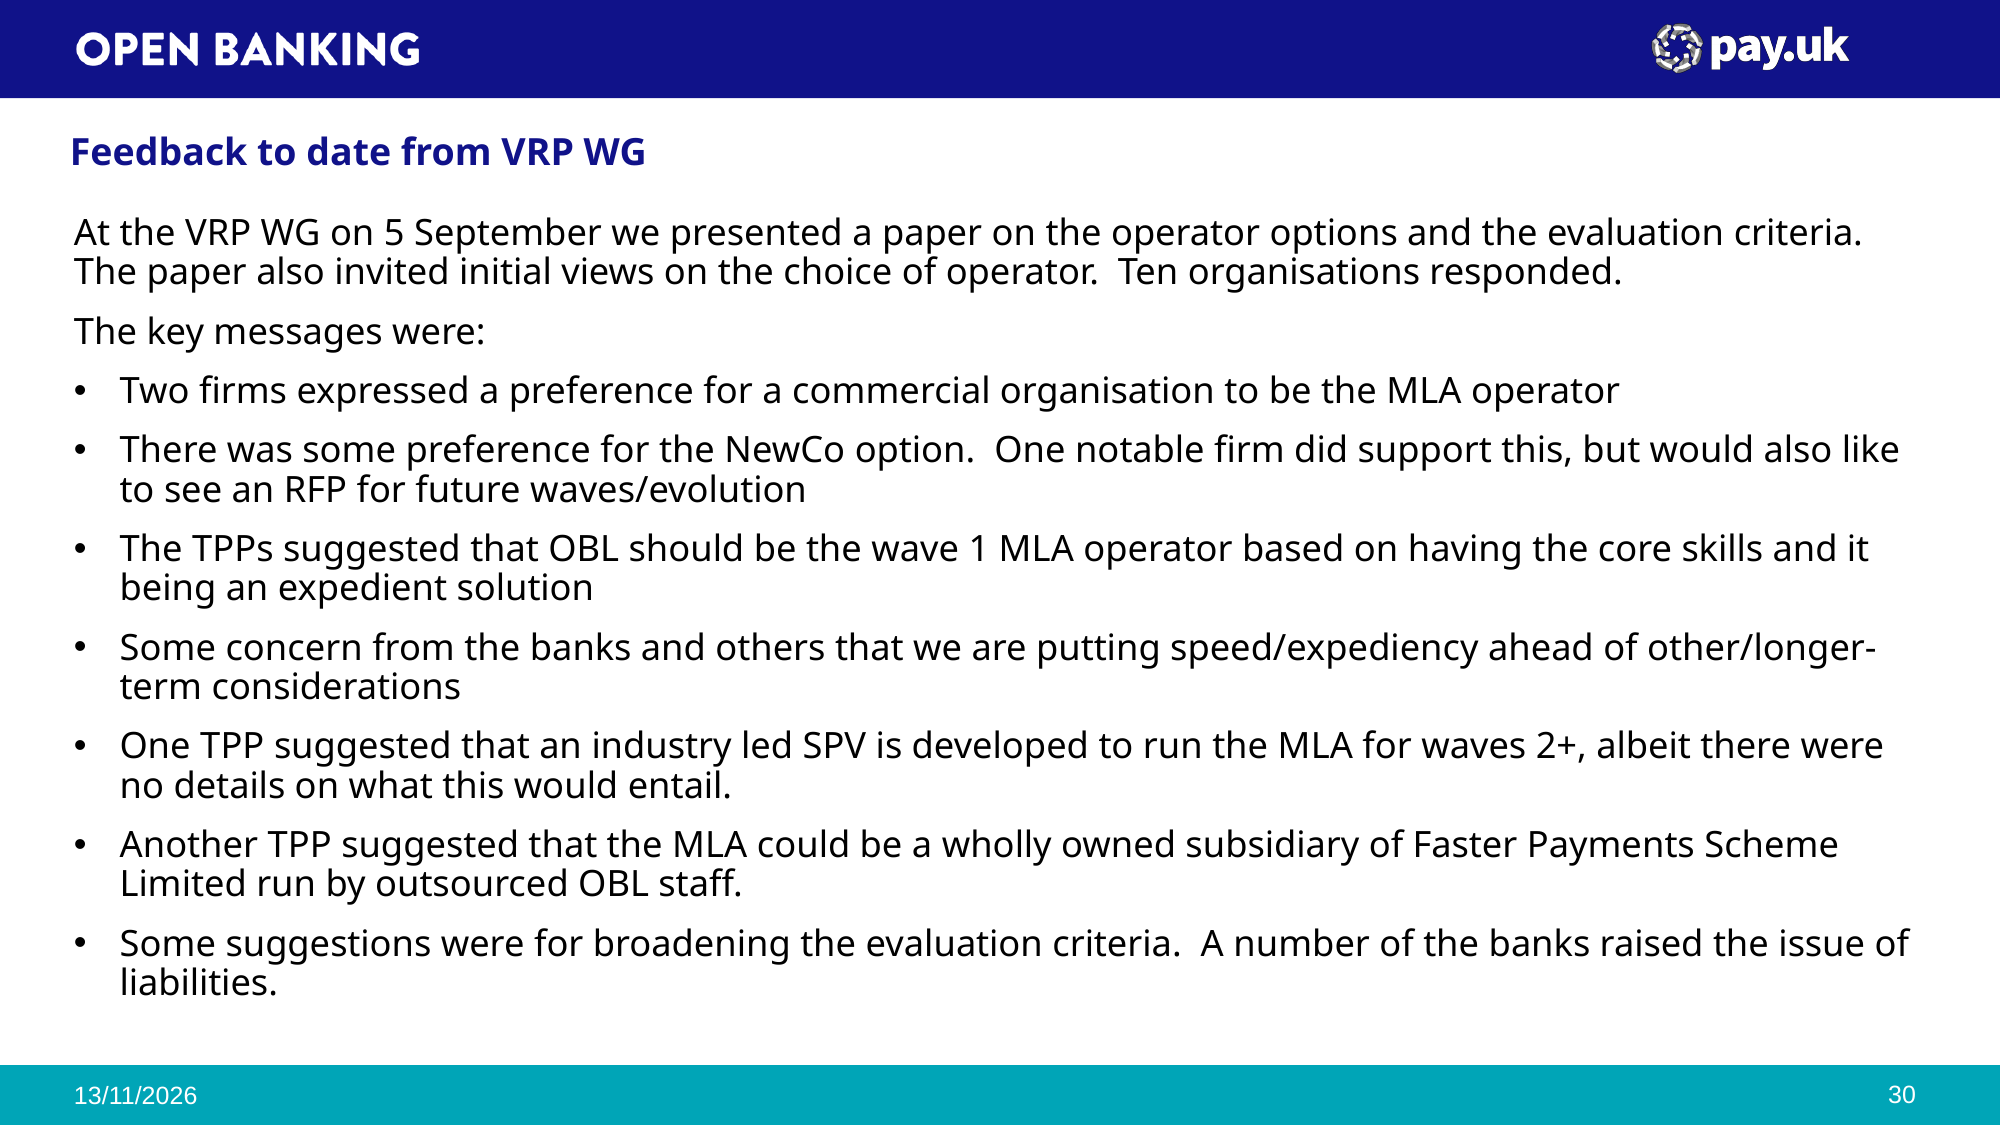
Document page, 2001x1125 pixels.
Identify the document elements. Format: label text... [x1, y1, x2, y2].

list At the VRP WG on 5 September we presented a paper on the operator options and the evaluation criteria. The paper also invited initial views on the choice of operator. Ten organisations responded. The key messages were: Two firms expressed a preference for a commercial organisation to be the MLA operator There was some preference for the NewCo option. One notable firm did support this, but would also like to see an RFP for future waves/evolution The TPPs suggested that OBL should be the wave 1 MLA operator based on having the core skills and it being an expedient solution Some concern from the banks and others that we are putting speed/expediency ahead of other/longer-term considerations One TPP suggested that an industry led SPV is developed to run the MLA for waves 2+, albeit there were no details on what this would entail. Another TPP suggested that the MLA could be a wholly owned subsidiary of Faster Payments Scheme Limited run by outsourced OBL staff. Some suggestions were for broadening the evaluation criteria. A number of the banks raised the issue of liabilities. [59, 206, 1936, 1018]
slide_number 30 [1412, 1064, 1932, 1124]
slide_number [59, 1065, 509, 1125]
title Feedback to date from VRP WG [54, 125, 1629, 207]
picture [43, 0, 452, 99]
picture [1644, 12, 1856, 78]
footer [662, 1064, 1338, 1124]
